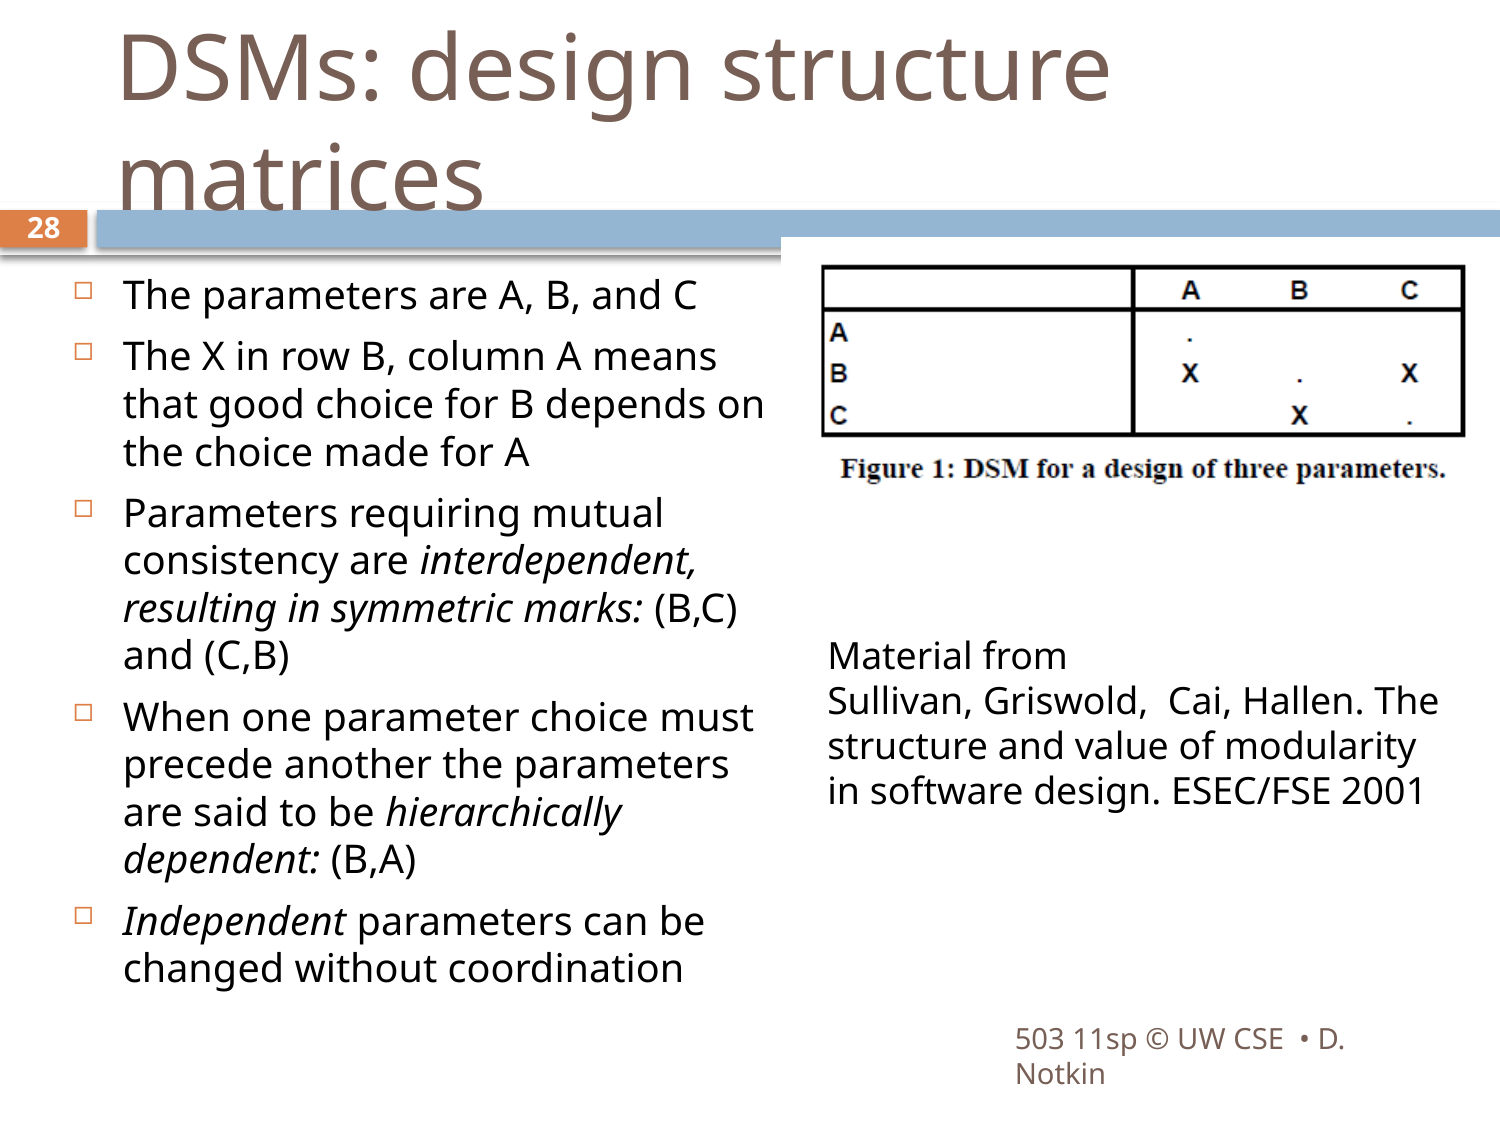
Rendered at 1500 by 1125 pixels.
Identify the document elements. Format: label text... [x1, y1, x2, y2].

text_box Material from Sullivan, Griswold, Cai, Hallen. The structure and value of modularity in software design. ESEC/FSE 2001 [812, 624, 1471, 820]
list The parameters are A, B, and C The X in row B, column A means that good choice for B depends on the choice made for A Parameters requiring mutual consistency are interdependent, resulting in symmetric marks: (B,C) and (C,B) When one parameter choice must precede another the parameters are said to be hierarchically dependent: (B,A) Independent parameters can be changed without coordination [58, 262, 782, 1000]
slide_number 28 [0, 208, 88, 249]
slide_number 503 11sp © UW CSE • D. Notkin [999, 1025, 1438, 1085]
title DSMs: design structure matrices [100, 37, 1438, 200]
picture [780, 237, 1500, 501]
